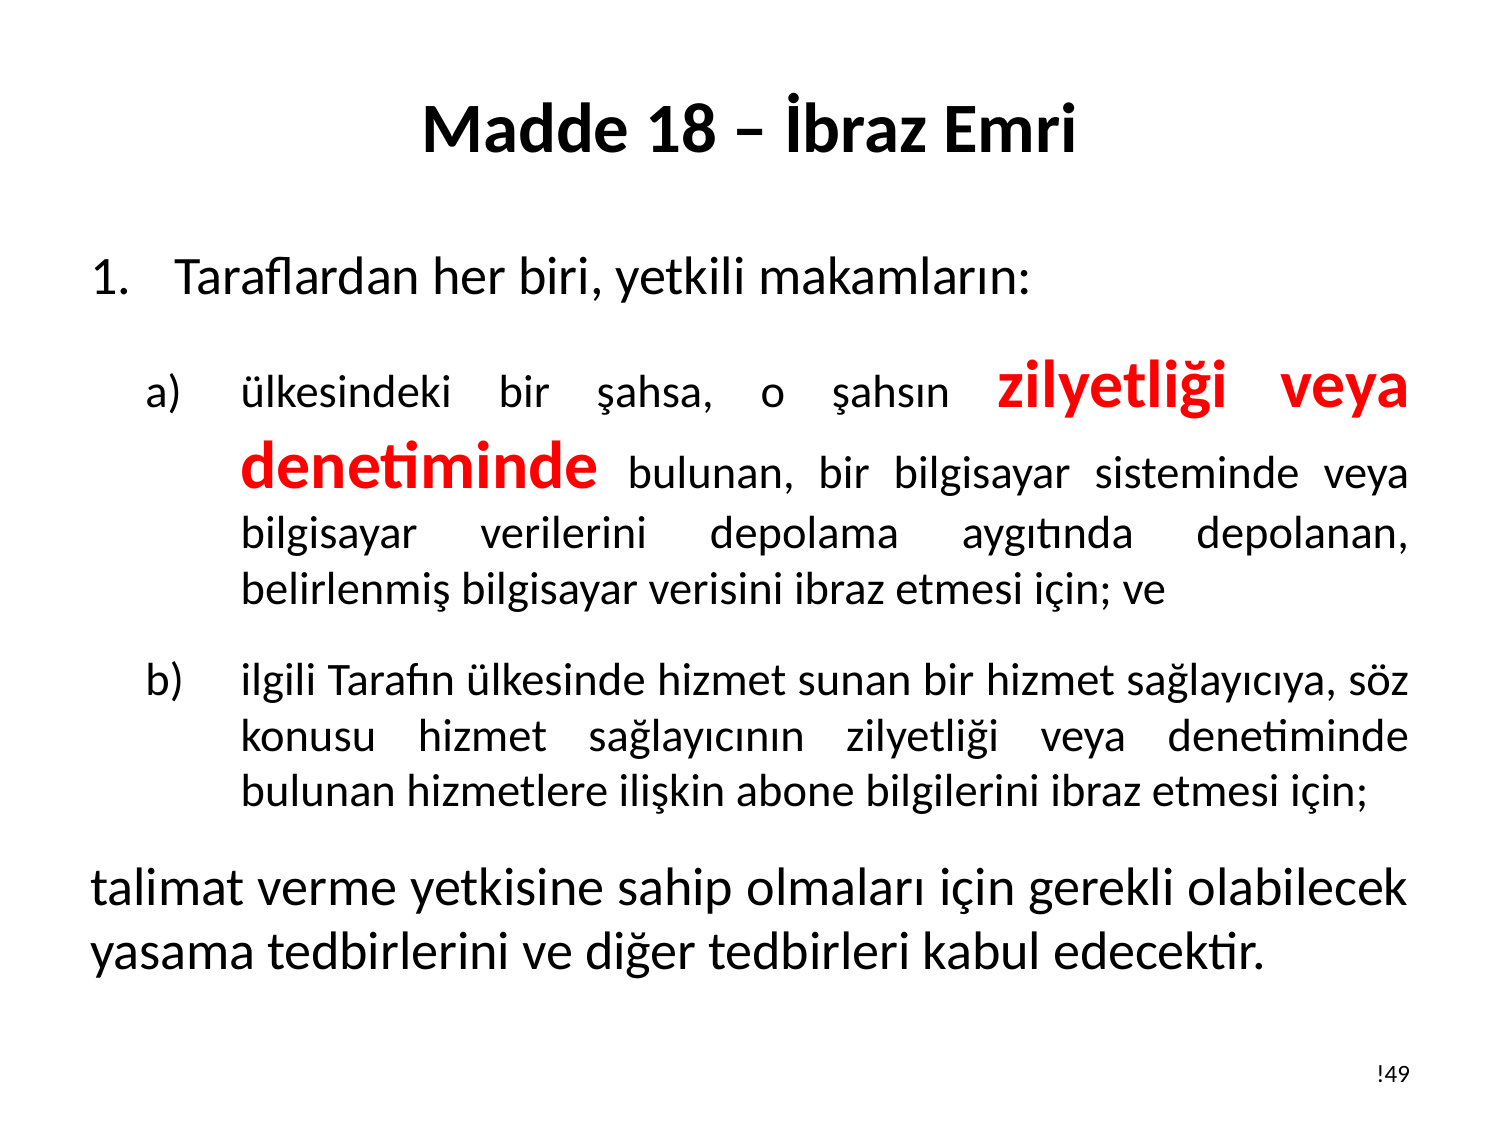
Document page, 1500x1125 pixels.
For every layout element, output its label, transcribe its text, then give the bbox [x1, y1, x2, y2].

slide_number !49 [1074, 1042, 1425, 1103]
list Taraflardan her biri, yetkili makamların: ülkesindeki bir şahsa, o şahsın zilyetliği veya denetiminde bulunan, bir bilgisayar sisteminde veya bilgisayar verilerini depolama aygıtında depolanan, belirlenmiş bilgisayar verisini ibraz etmesi için; ve ilgili Tarafın ülkesinde hizmet sunan bir hizmet sağlayıcıya, söz konusu hizmet sağlayıcının zilyetliği veya denetiminde bulunan hizmetlere ilişkin abone bilgilerini ibraz etmesi için; talimat verme yetkisine sahip olmaları için gerekli olabilecek yasama tedbirlerini ve diğer tedbirleri kabul edecektir. [74, 232, 1426, 1053]
title Madde 18 – İbraz Emri [74, 44, 1426, 204]
